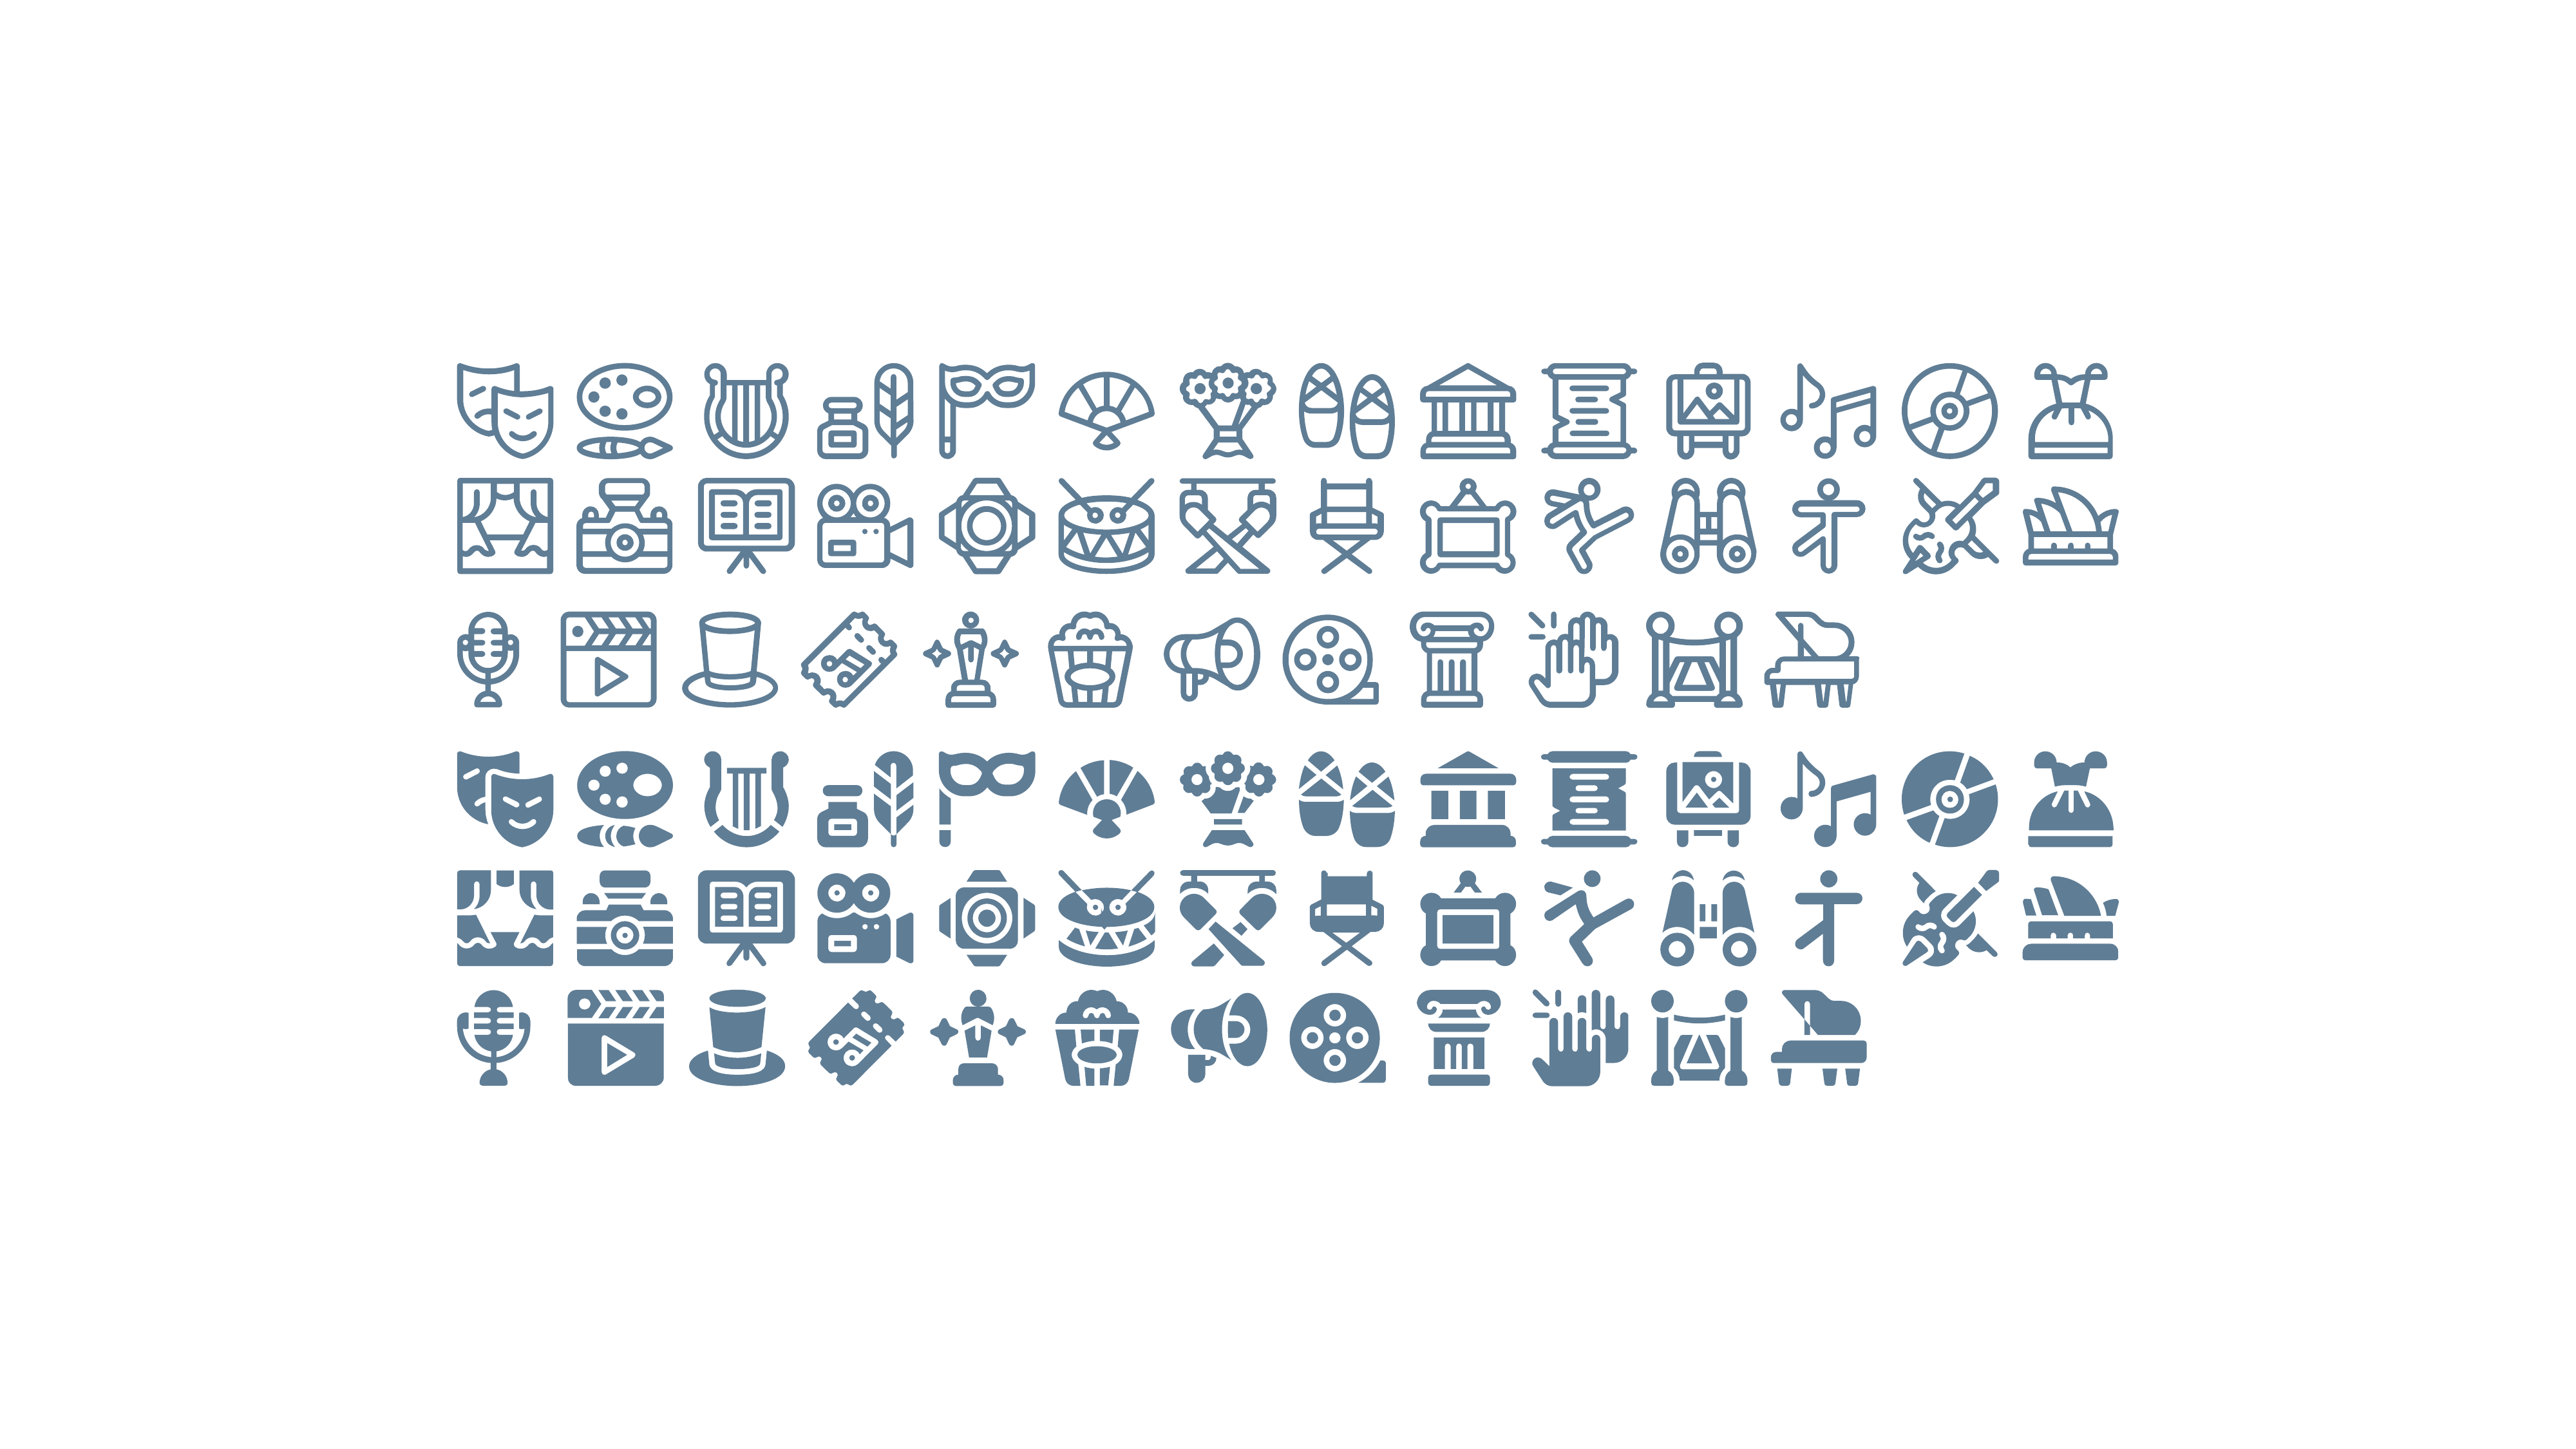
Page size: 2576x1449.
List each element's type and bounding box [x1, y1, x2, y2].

text_box [457, 362, 2119, 1087]
